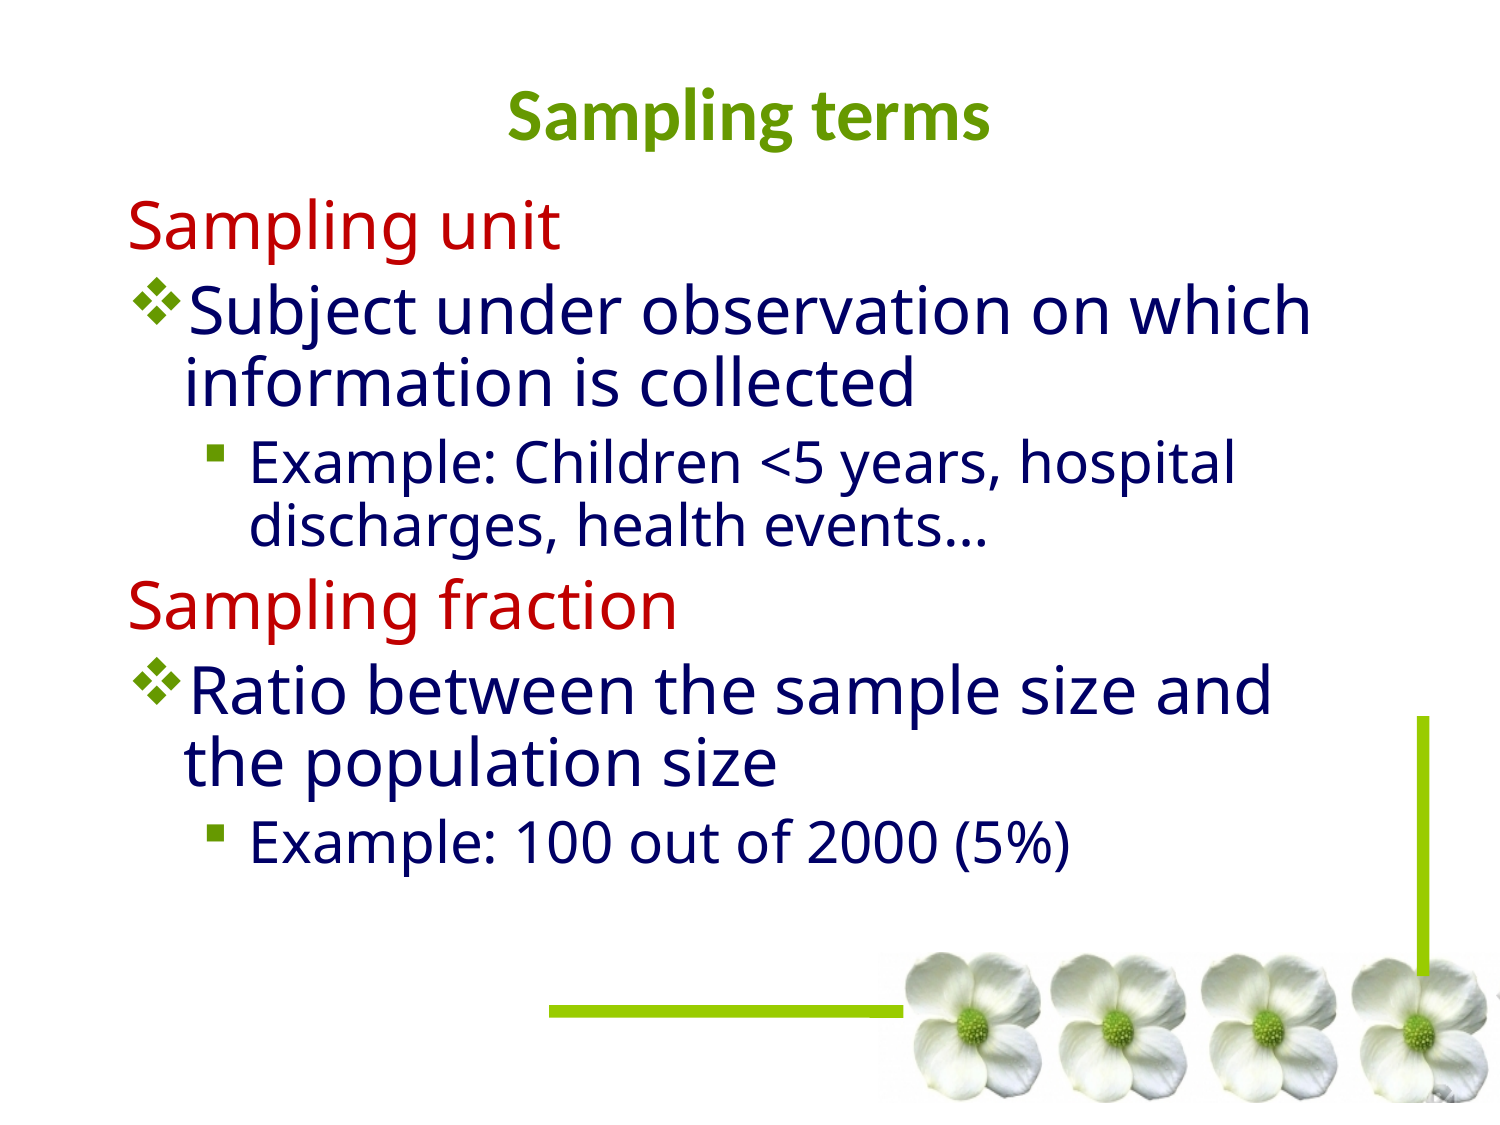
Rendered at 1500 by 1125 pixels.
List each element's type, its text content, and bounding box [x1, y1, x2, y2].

picture [878, 952, 1500, 1103]
title Sampling terms [112, 16, 1388, 184]
list Sampling unit Subject under observation on which information is collected Example: Children <5 years, hospital discharges, health events… Sampling fraction Ratio between the sample size and the population size Example: 100 out of 2000 (5%) [111, 184, 1388, 860]
